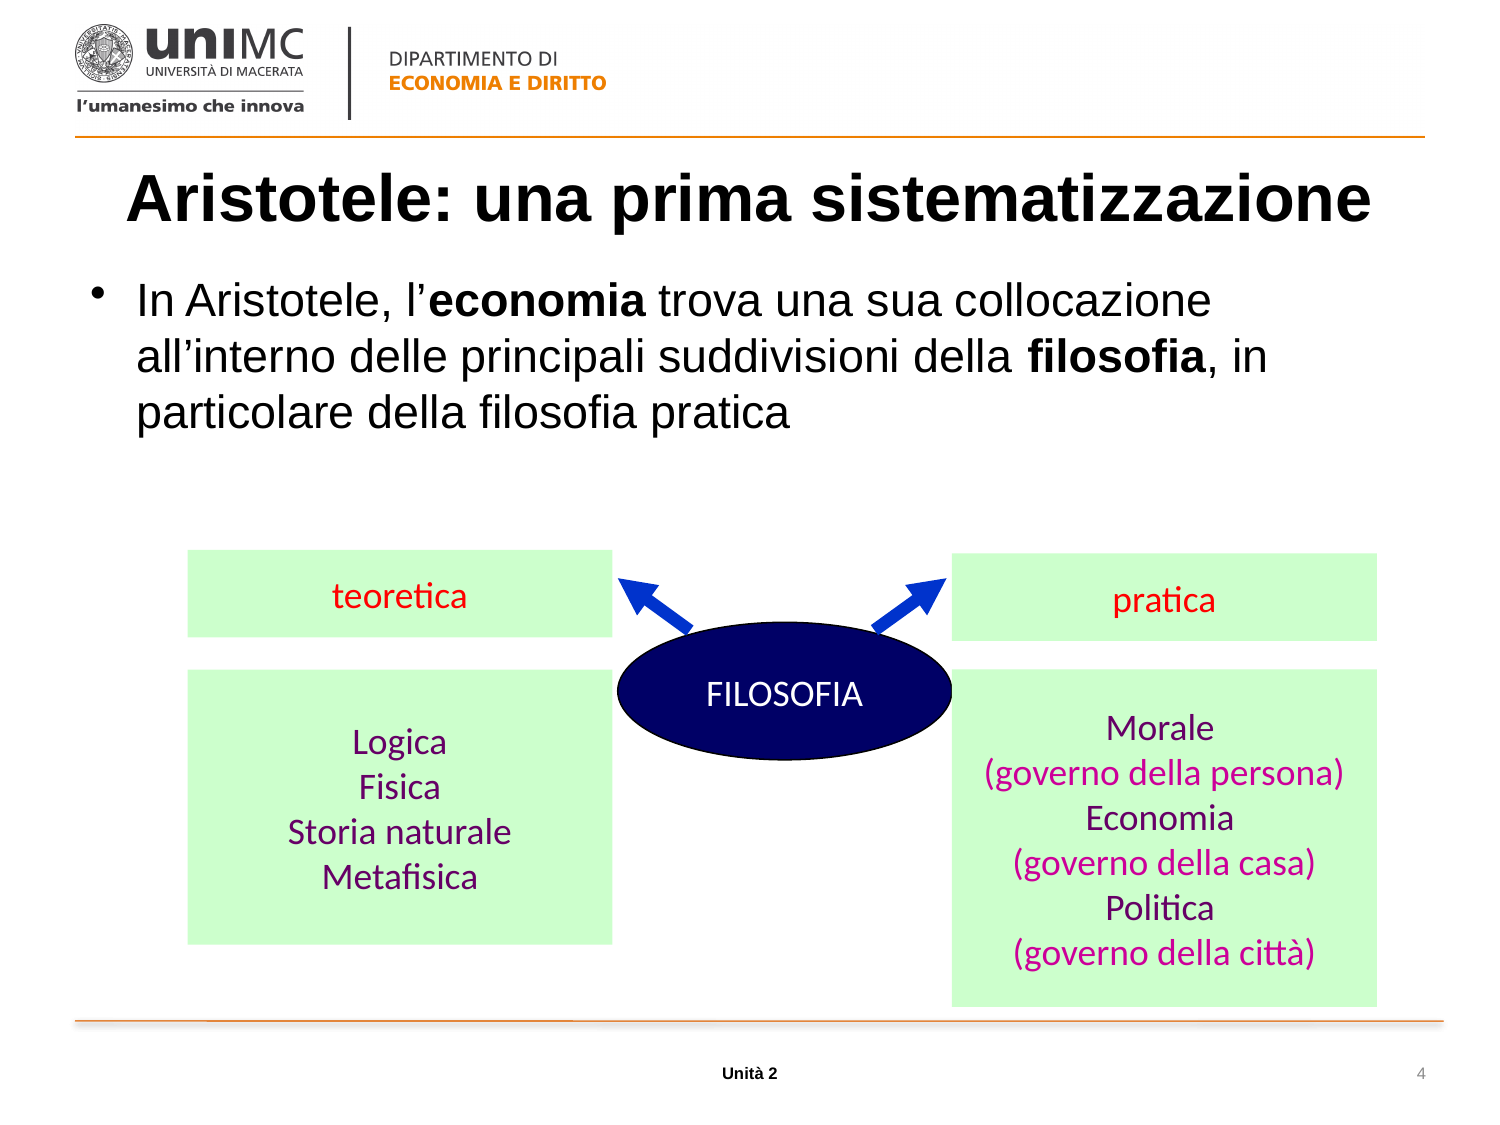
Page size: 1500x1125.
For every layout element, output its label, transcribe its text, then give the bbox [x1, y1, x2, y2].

list In Aristotele, l’economia trova una sua collocazione all’interno delle principali suddivisioni della filosofia, in particolare della filosofia pratica [75, 262, 1425, 448]
text_box [617, 578, 690, 631]
slide_number 4 [1091, 1042, 1442, 1103]
text_box pratica [951, 553, 1377, 641]
text_box [874, 578, 947, 631]
text_box FILOSOFIA [617, 622, 951, 760]
text_box Logica Fisica Storia naturale Metafisica [187, 669, 613, 945]
text_box Morale (governo della persona) Economia (governo della casa) Politica (governo della città) [951, 669, 1377, 1007]
text_box teoretica [187, 549, 613, 638]
title Aristotele: una prima sistematizzazione [75, 149, 1425, 241]
footer Unità 2 [512, 1042, 988, 1103]
picture [75, 24, 1425, 138]
